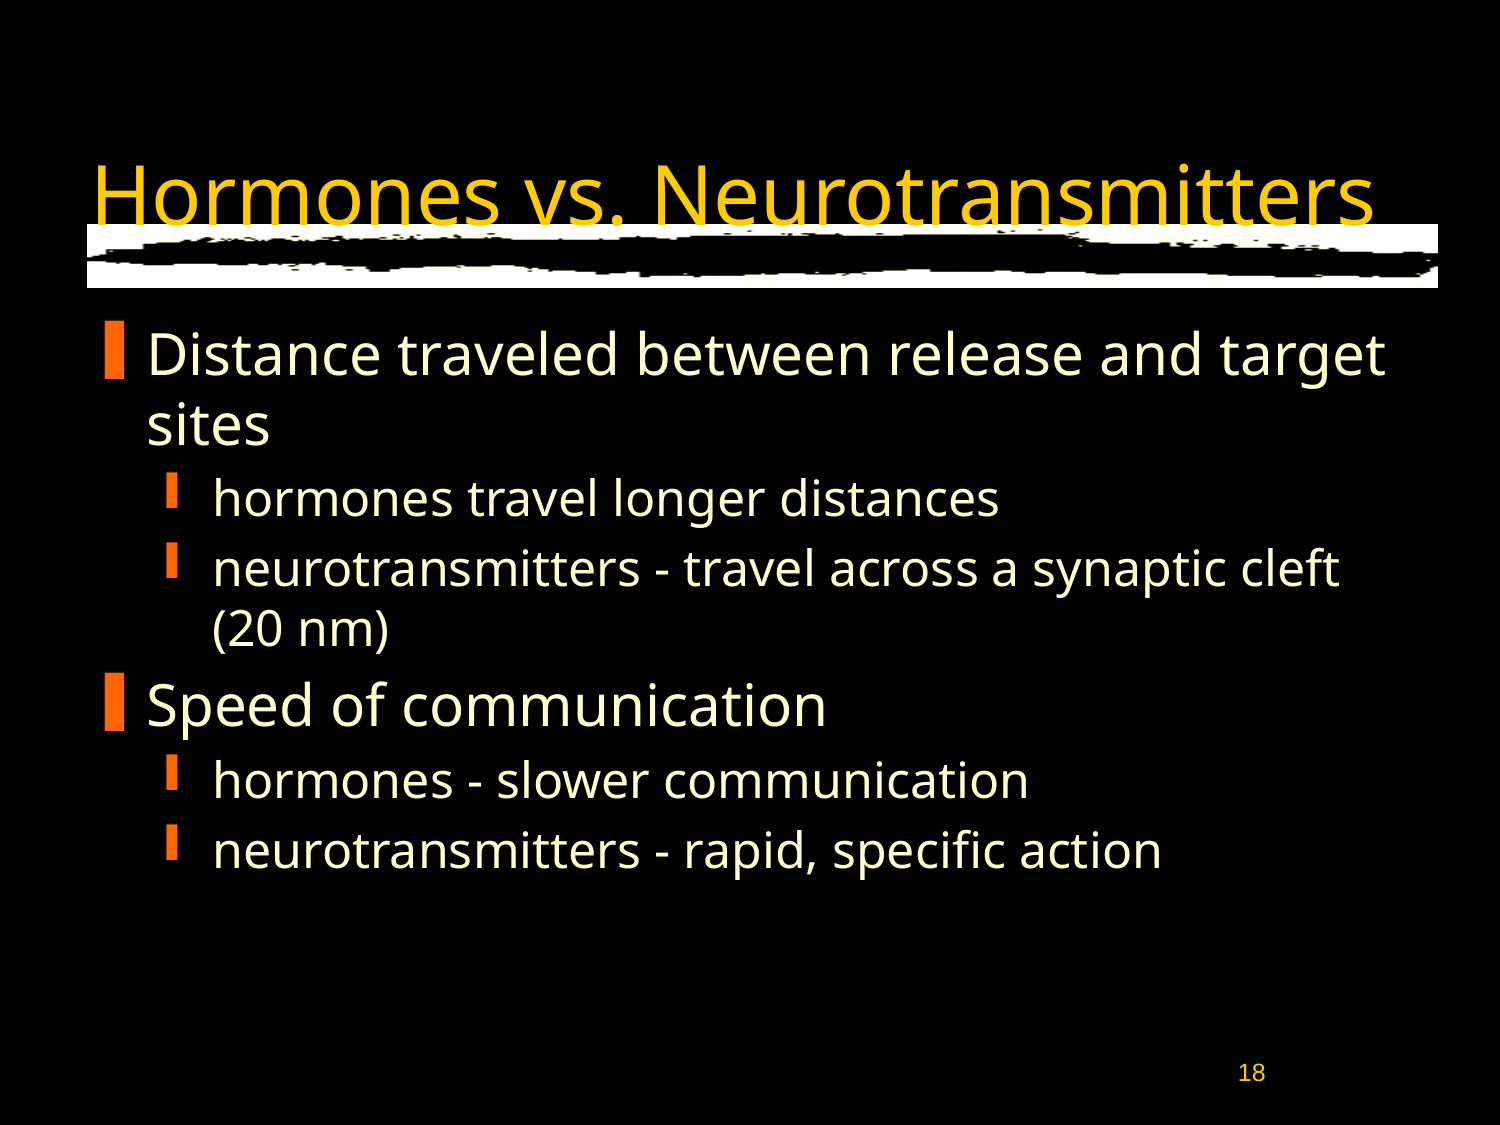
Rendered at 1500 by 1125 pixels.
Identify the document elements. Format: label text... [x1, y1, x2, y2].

list Distance traveled between release and target sites hormones travel longer distances neurotransmitters - travel across a synaptic cleft (20 nm) Speed of communication hormones - slower communication neurotransmitters - rapid, specific action [74, 309, 1417, 994]
title Hormones vs. Neurotransmitters [74, 62, 1459, 251]
